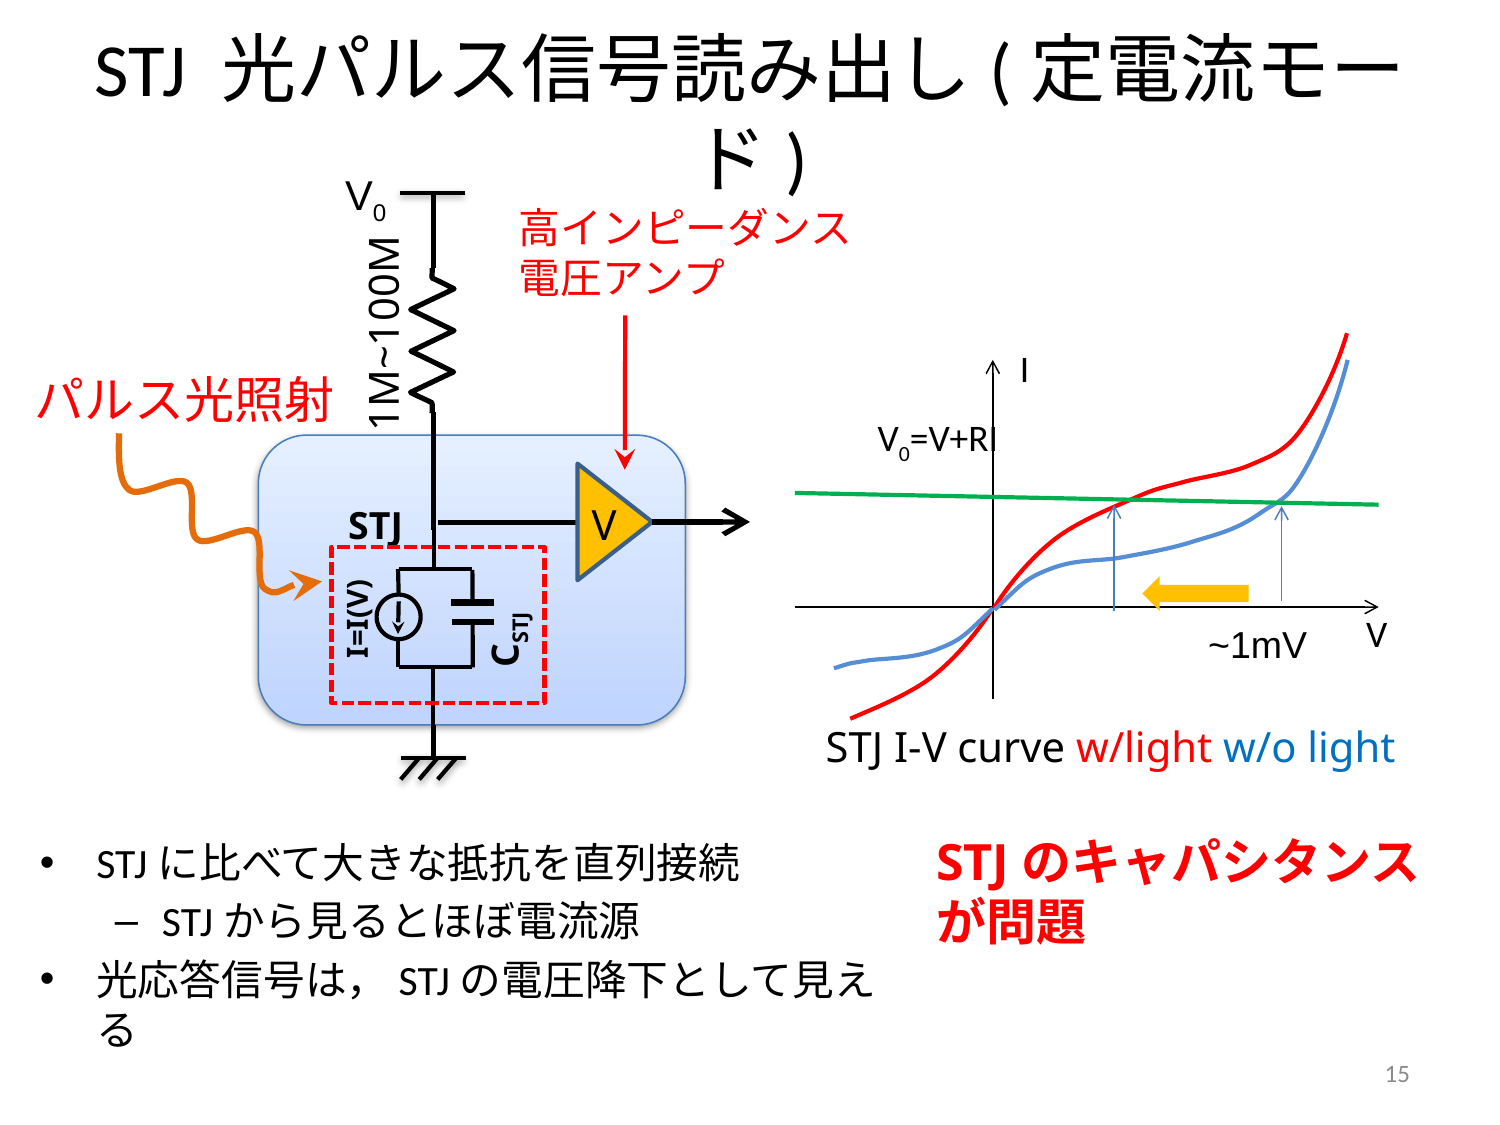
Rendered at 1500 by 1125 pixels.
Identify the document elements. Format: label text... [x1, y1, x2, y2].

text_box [328, 494, 545, 726]
text_box [257, 539, 323, 726]
text_box パルス光照射 [20, 361, 349, 497]
text_box 高インピーダンス 電圧アンプ [504, 194, 898, 309]
text_box V0 [330, 161, 402, 234]
text_box STJに比べて大きな抵抗を直列接続 STJから見るとほぼ電流源 光応答信号は，STJの電圧降下として見える [24, 829, 910, 1036]
text_box [118, 433, 323, 593]
text_box [439, 434, 687, 520]
title STJ 光パルス信号読み出し(定電流モード) [75, 45, 1425, 177]
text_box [400, 757, 467, 780]
text_box [549, 527, 687, 726]
text_box [257, 434, 429, 581]
text_box [575, 527, 612, 583]
text_box 1M~100M [349, 221, 415, 447]
text_box V [576, 491, 632, 556]
text_box [415, 272, 455, 412]
slide_number 15 [1074, 1042, 1425, 1103]
text_box STJのキャパシタンスが問題 [921, 822, 1478, 958]
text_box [794, 332, 1450, 780]
text_box [632, 503, 652, 541]
text_box [575, 461, 616, 522]
